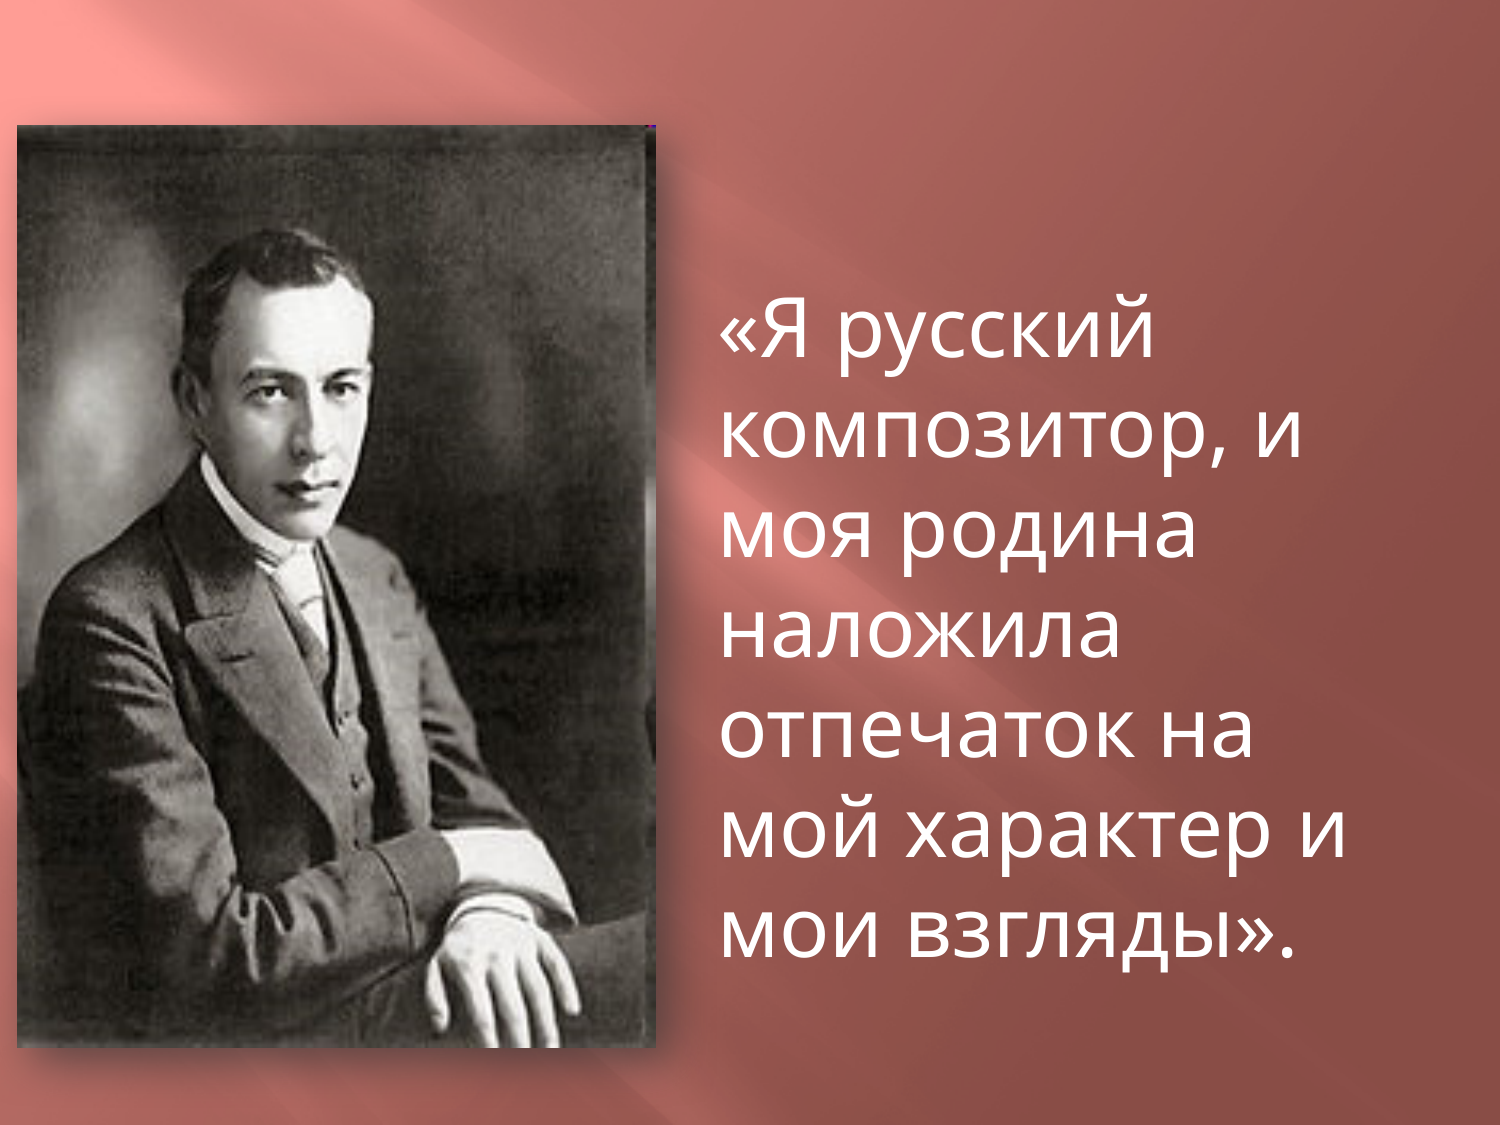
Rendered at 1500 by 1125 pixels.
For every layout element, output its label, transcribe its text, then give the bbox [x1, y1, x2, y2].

text_box «Я русский композитор, и моя родина наложила отпечаток на мой характер и мои взгляды». [702, 267, 1453, 982]
picture [17, 125, 656, 1048]
